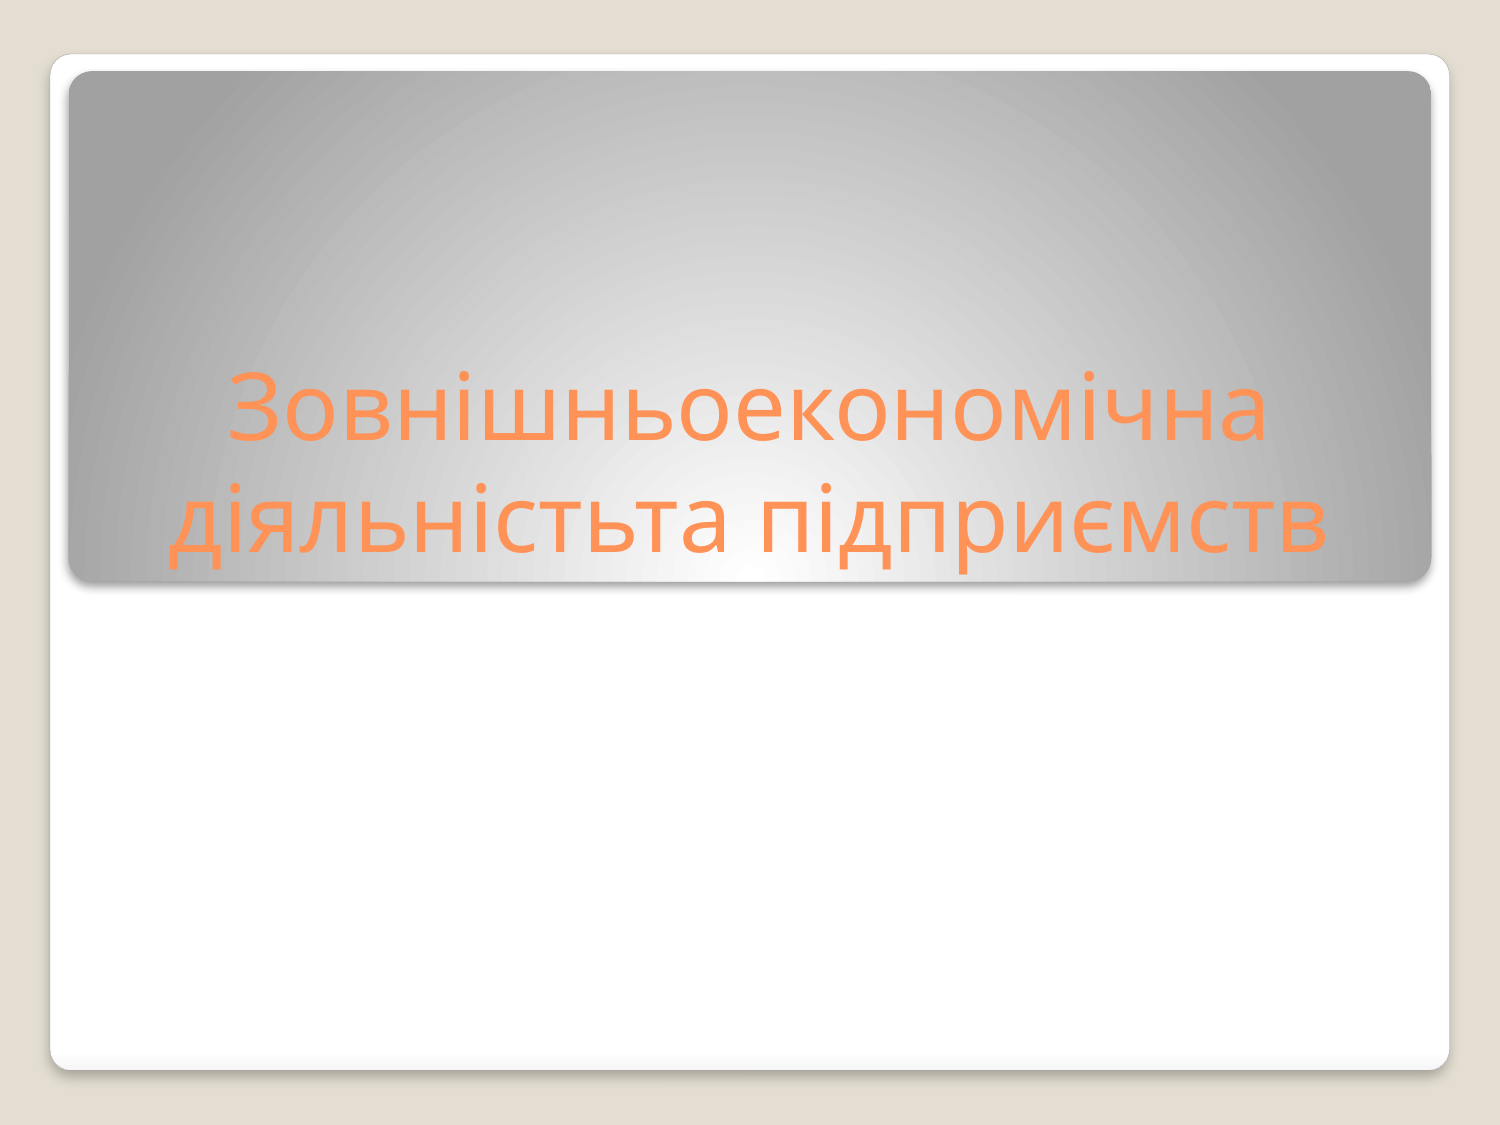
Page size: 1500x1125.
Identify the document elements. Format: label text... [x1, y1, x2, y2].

title Зовнішньоекономічна діяльністьта підприємств [112, 255, 1388, 579]
